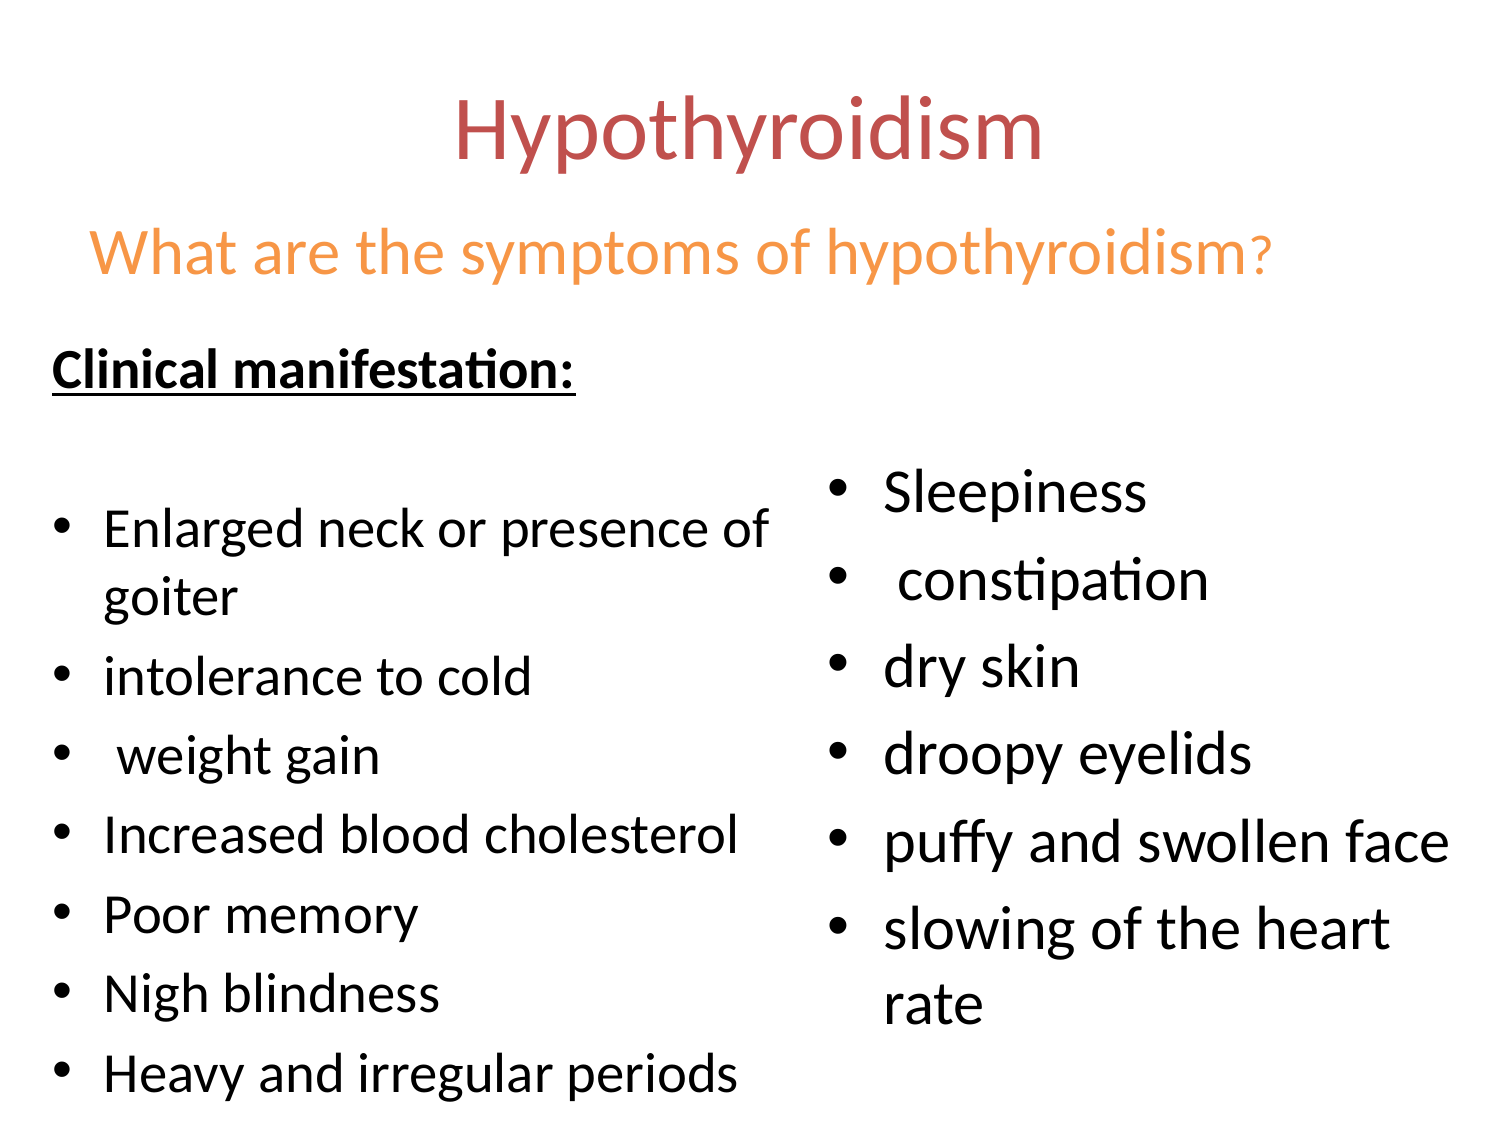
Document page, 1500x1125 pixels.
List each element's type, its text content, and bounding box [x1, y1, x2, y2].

text_box Clinical manifestation: Enlarged neck or presence of goiter intolerance to cold weight gain Increased blood cholesterol Poor memory Nigh blindness Heavy and irregular periods [37, 324, 838, 1125]
text_box What are the symptoms of hypothyroidism? [75, 200, 1450, 368]
list Sleepiness constipation dry skin droopy eyelids puffy and swollen face slowing of the heart rate [838, 350, 1500, 1075]
title Hypothyroidism [75, 45, 1425, 200]
